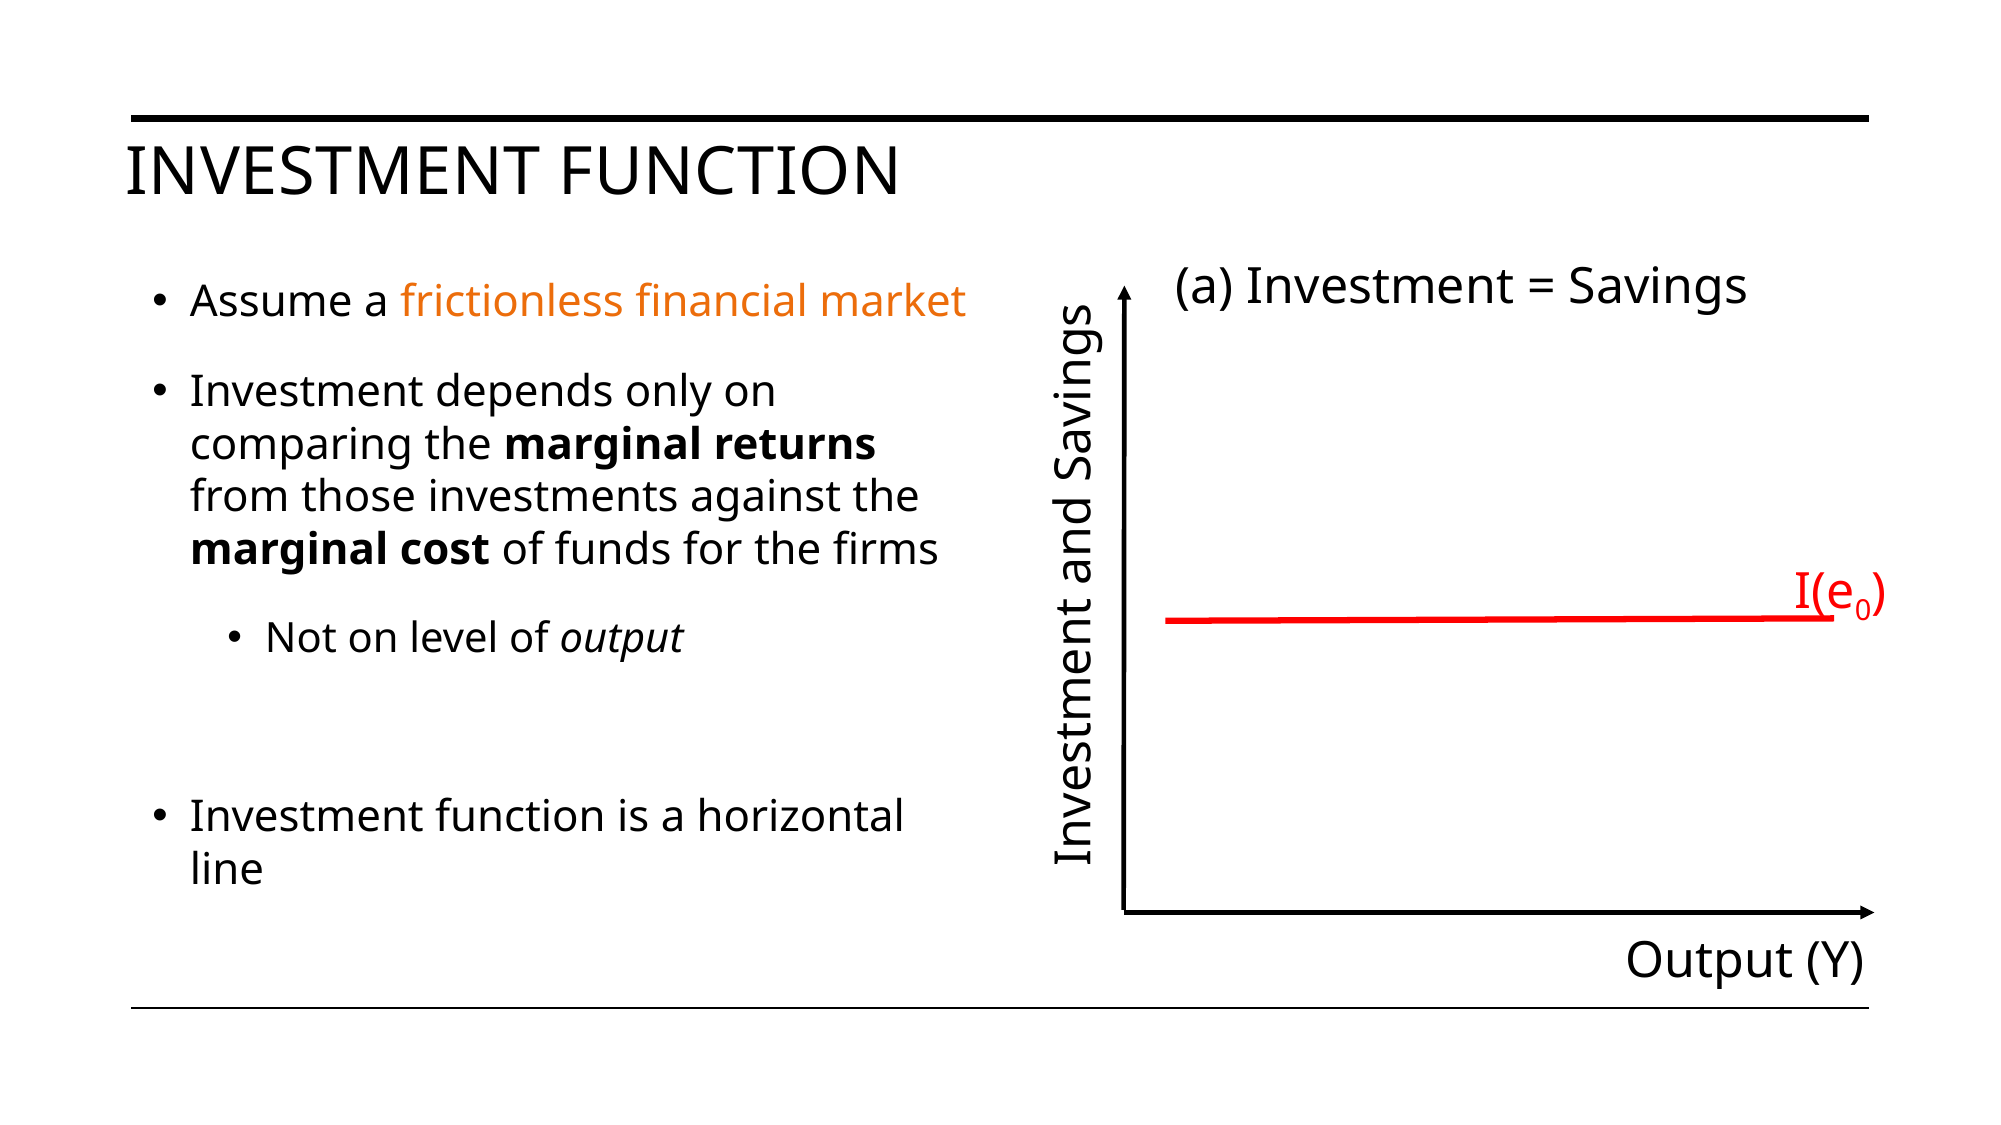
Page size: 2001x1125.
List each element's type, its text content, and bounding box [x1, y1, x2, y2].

text_box [1123, 906, 1875, 919]
text_box I(e0) [1787, 550, 1894, 634]
text_box Output (Y) [1617, 920, 1872, 996]
title Investment function [110, 120, 1865, 346]
list Assume a frictionless financial market Investment depends only on comparing the marginal returns from those investments against the marginal cost of funds for the firms Not on level of output Investment function is a horizontal line [137, 265, 988, 1014]
text_box (a) Investment = Savings [1168, 246, 1757, 322]
text_box [1118, 285, 1131, 910]
text_box Investment and Savings [1033, 295, 1108, 874]
